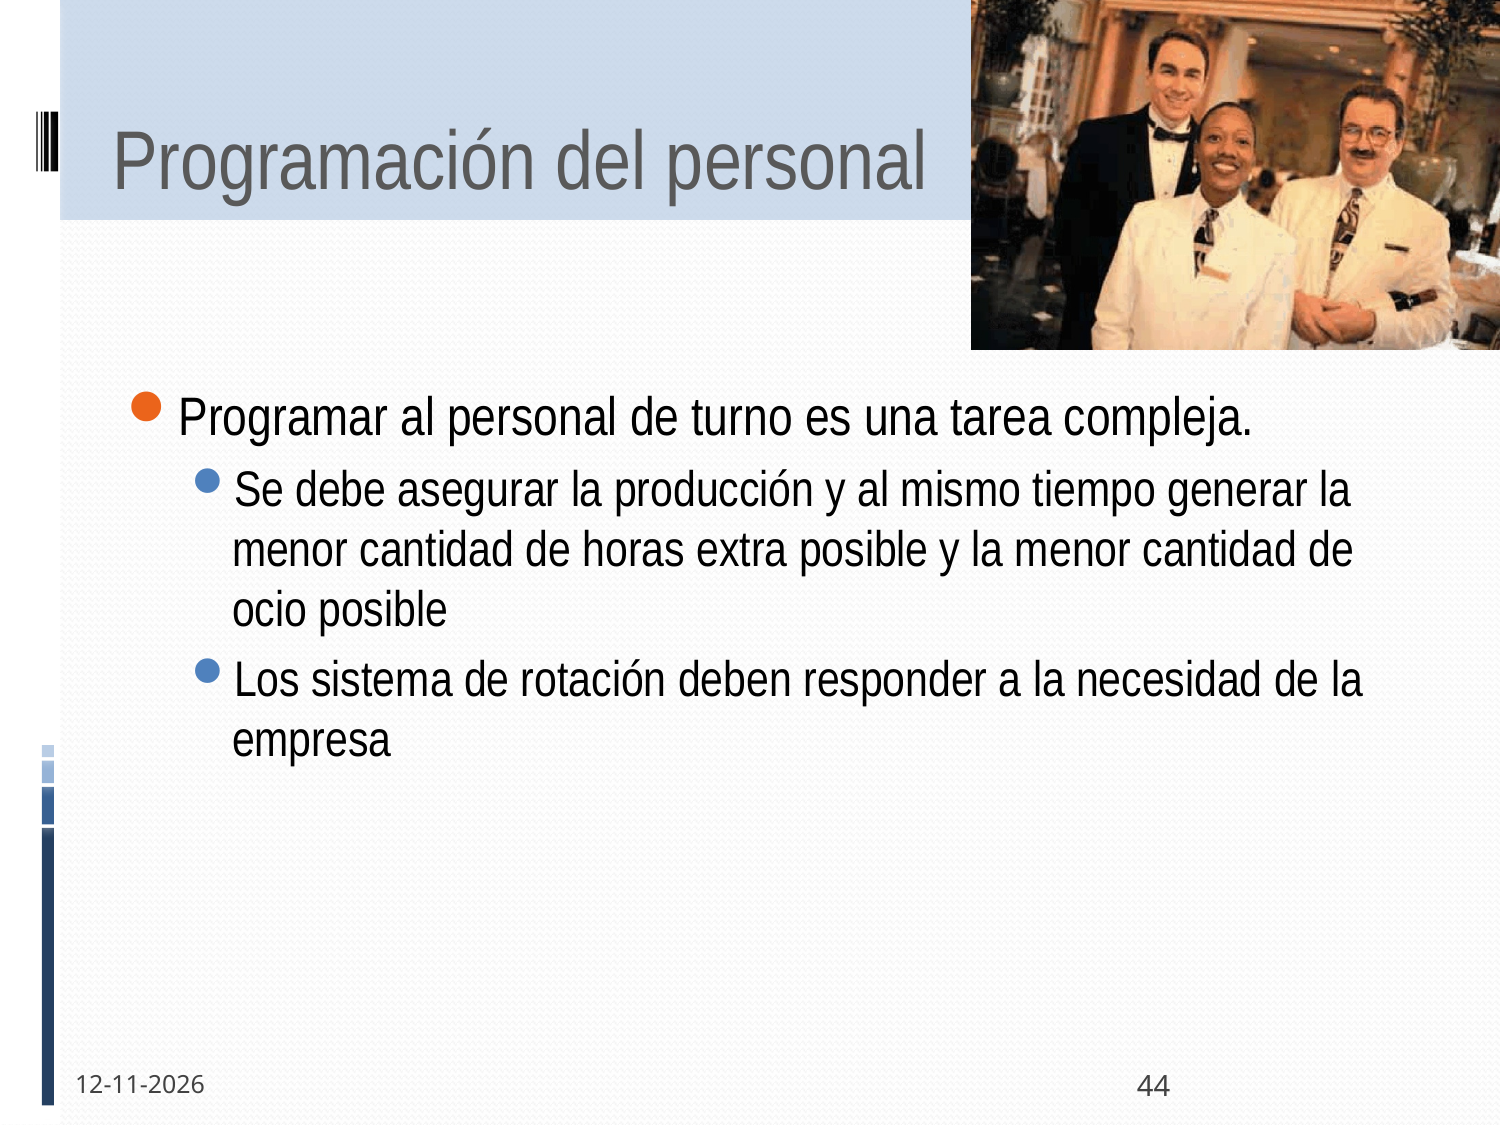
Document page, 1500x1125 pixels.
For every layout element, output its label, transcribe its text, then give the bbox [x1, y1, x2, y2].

slide_number 44 [1045, 1046, 1171, 1107]
list Programar al personal de turno es una tarea compleja. Se debe asegurar la producción y al mismo tiempo generar la menor cantidad de horas extra posible y la menor cantidad de ocio posible Los sistema de rotación deben responder a la necesidad de la empresa [111, 373, 1436, 1038]
title Programación del personal [111, 18, 965, 207]
picture [970, 0, 1500, 350]
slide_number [75, 1042, 243, 1103]
